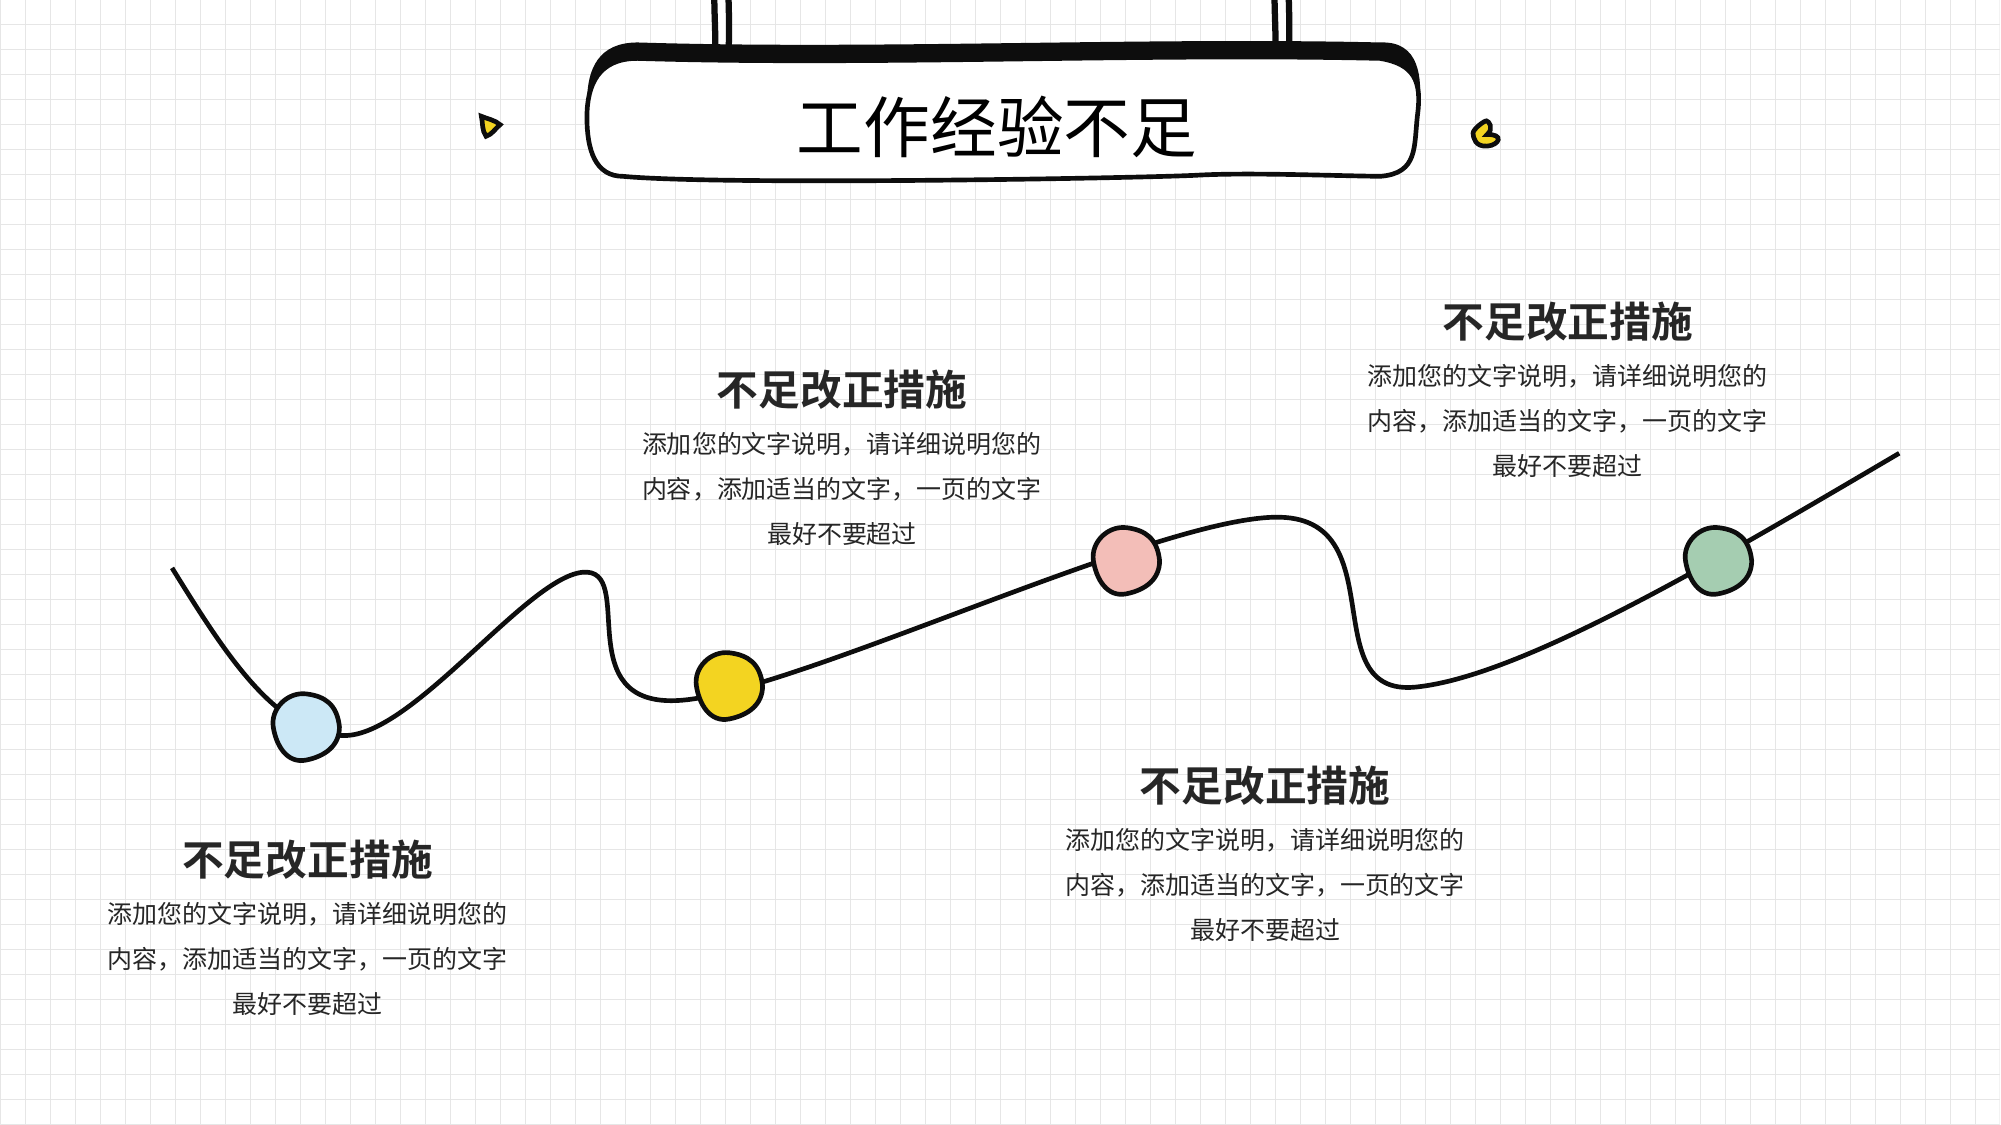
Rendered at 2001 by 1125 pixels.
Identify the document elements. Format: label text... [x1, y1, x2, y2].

text_box 不足改正措施 添加您的文字说明，请详细说明您的内容，添加适当的文字，一页的文字最好不要超过 [624, 331, 1060, 557]
text_box [271, 692, 341, 762]
text_box 工作经验不足 [717, 78, 1277, 174]
text_box 不足改正措施 添加您的文字说明，请详细说明您的内容，添加适当的文字，一页的文字最好不要超过 [1047, 727, 1483, 952]
text_box [171, 452, 1900, 737]
text_box [1684, 526, 1753, 596]
text_box 不足改正措施 添加您的文字说明，请详细说明您的内容，添加适当的文字，一页的文字最好不要超过 [89, 801, 526, 1026]
text_box [695, 651, 764, 721]
text_box 不足改正措施 添加您的文字说明，请详细说明您的内容，添加适当的文字，一页的文字最好不要超过 [1349, 263, 1786, 488]
text_box [1092, 526, 1161, 596]
